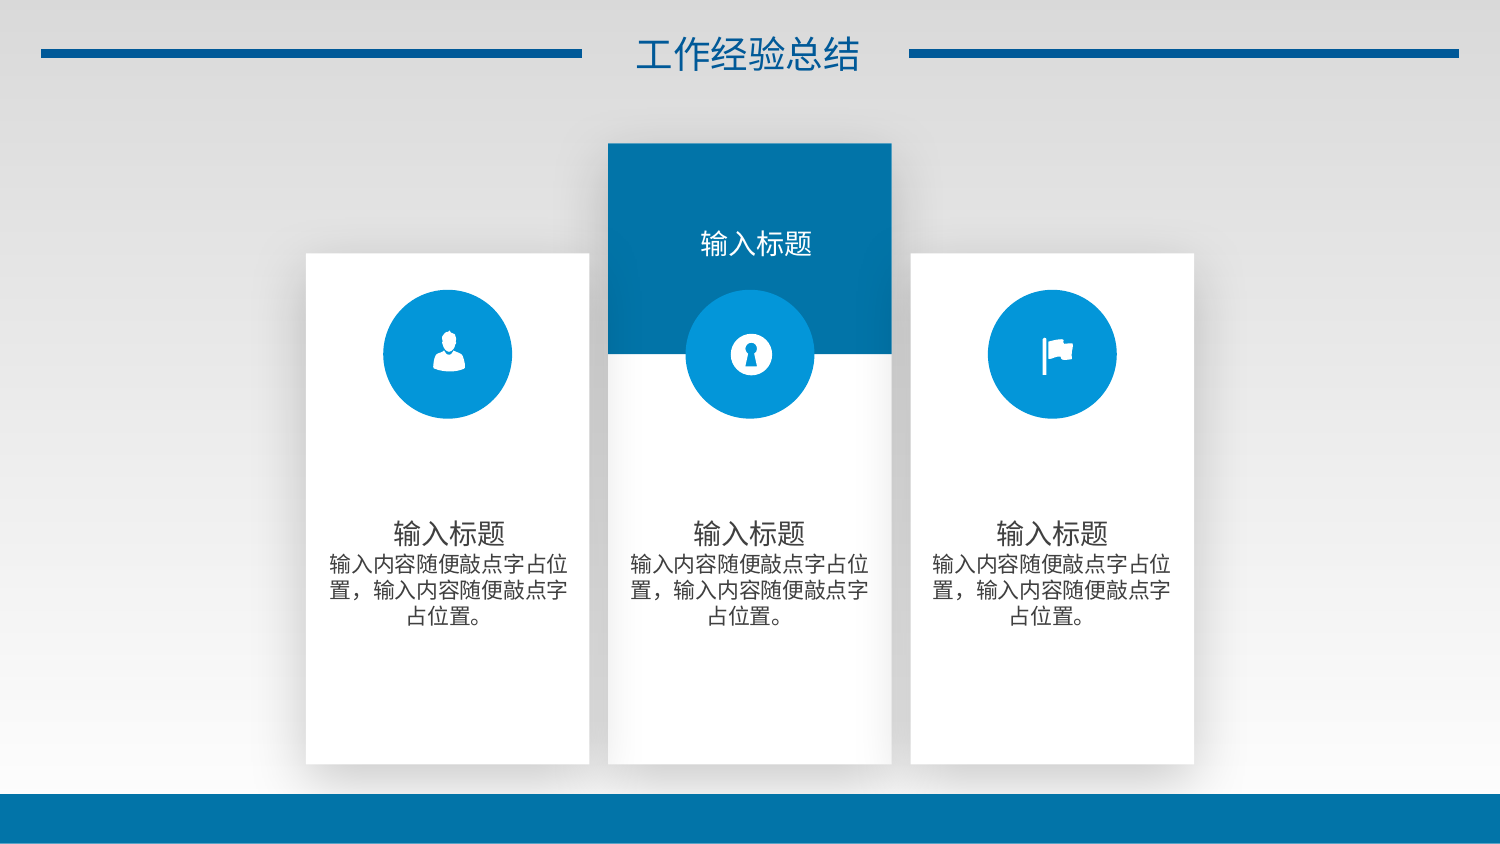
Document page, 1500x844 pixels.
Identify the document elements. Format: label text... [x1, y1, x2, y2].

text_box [685, 289, 815, 419]
text_box 工作经验总结 [586, 23, 910, 84]
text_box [608, 143, 892, 765]
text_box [1042, 337, 1074, 375]
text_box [433, 330, 466, 372]
text_box [305, 252, 590, 765]
text_box [986, 288, 1118, 420]
text_box 输入标题 输入内容随便敲点字占位置，输入内容随便敲点字占位置。 [312, 509, 587, 637]
text_box [382, 288, 514, 420]
text_box [0, 793, 1500, 844]
text_box 输入标题 输入内容随便敲点字占位置，输入内容随便敲点字占位置。 [915, 509, 1190, 637]
text_box [909, 252, 1195, 765]
